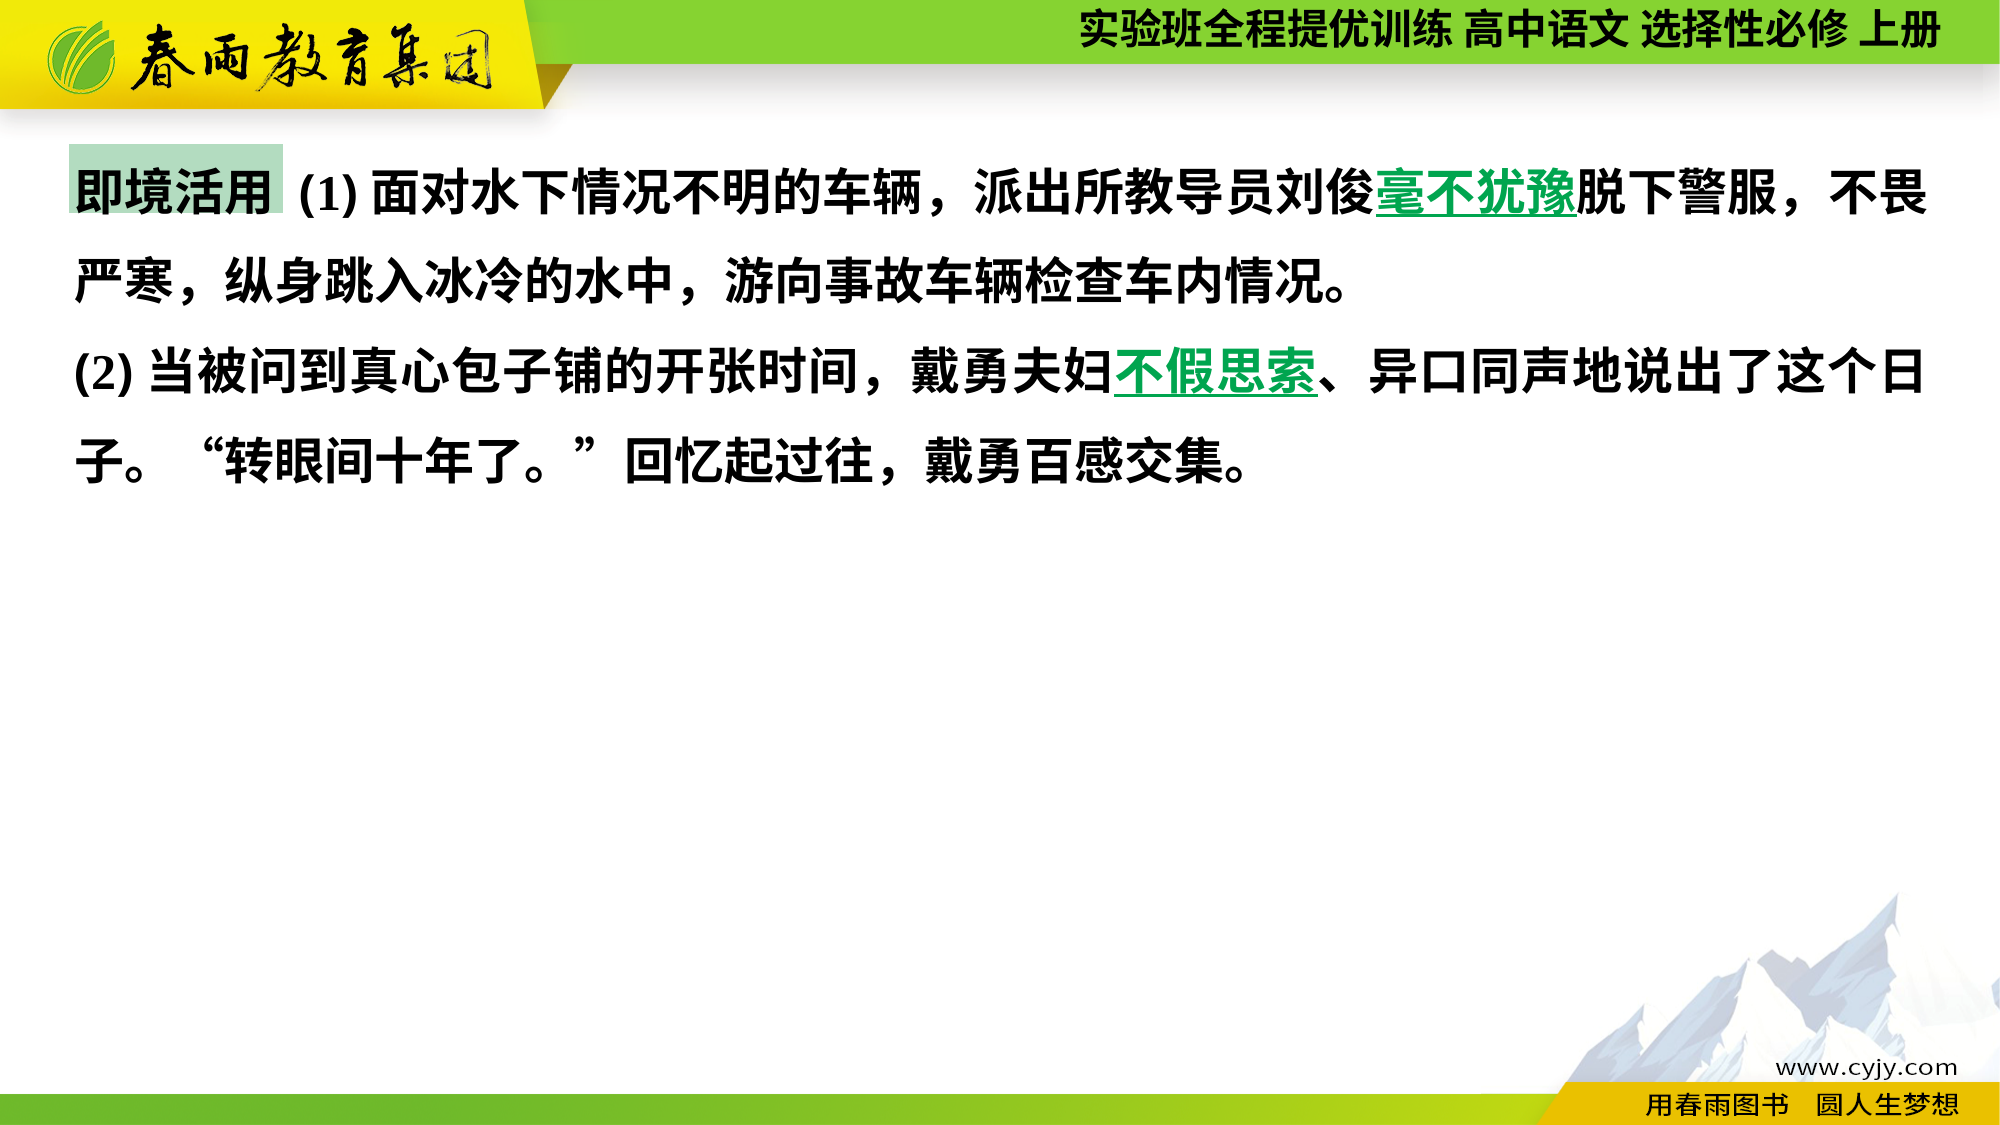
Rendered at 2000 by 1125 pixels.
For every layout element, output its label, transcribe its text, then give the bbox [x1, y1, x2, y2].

list 即境活用 (1)面对水下情况不明的车辆，派出所教导员刘俊毫不犹豫脱下警服，不畏严寒，纵身跳入冰冷的水中，游向事故车辆检查车内情况。 (2)当被问到真心包子铺的开张时间，戴勇夫妇不假思索、异口同声地说出了这个日子。“转眼间十年了。”回忆起过往，戴勇百感交集。 [59, 122, 1944, 490]
picture [0, 0, 2000, 1125]
